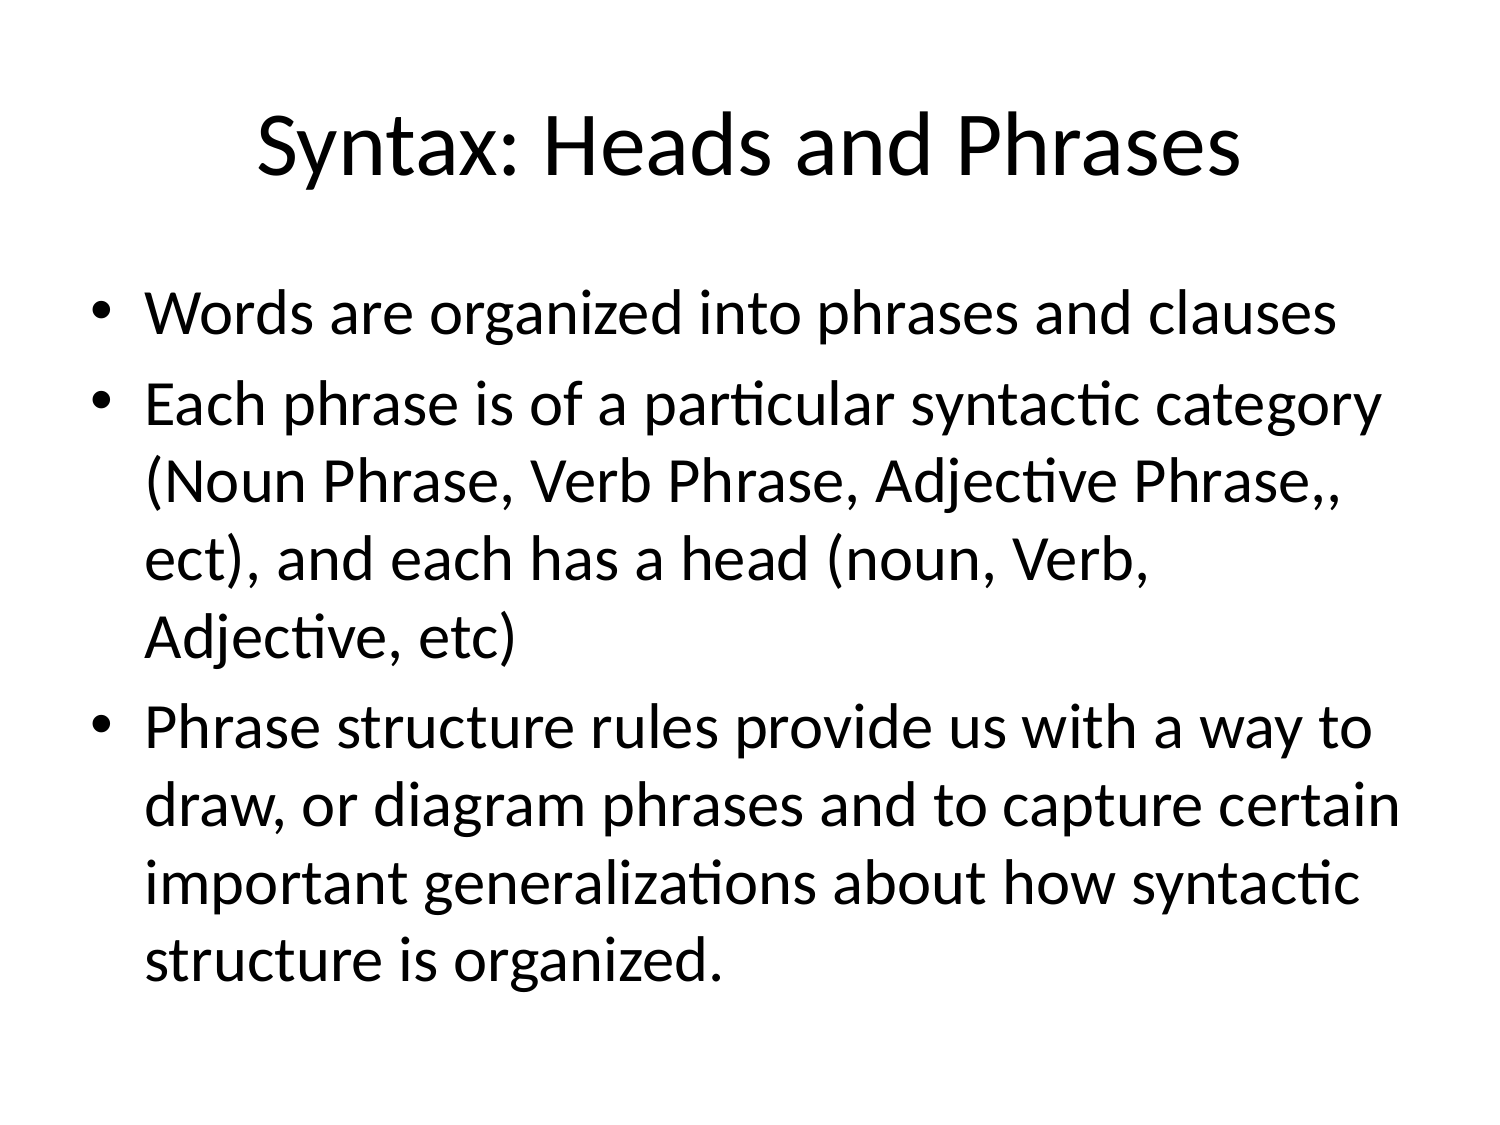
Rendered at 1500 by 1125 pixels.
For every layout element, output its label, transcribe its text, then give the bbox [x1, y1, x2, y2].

list Words are organized into phrases and clauses Each phrase is of a particular syntactic category (Noun Phrase, Verb Phrase, Adjective Phrase,, ect), and each has a head (noun, Verb, Adjective, etc) Phrase structure rules provide us with a way to draw, or diagram phrases and to capture certain important generalizations about how syntactic structure is organized. [75, 262, 1425, 1005]
title Syntax: Heads and Phrases [75, 45, 1425, 233]
